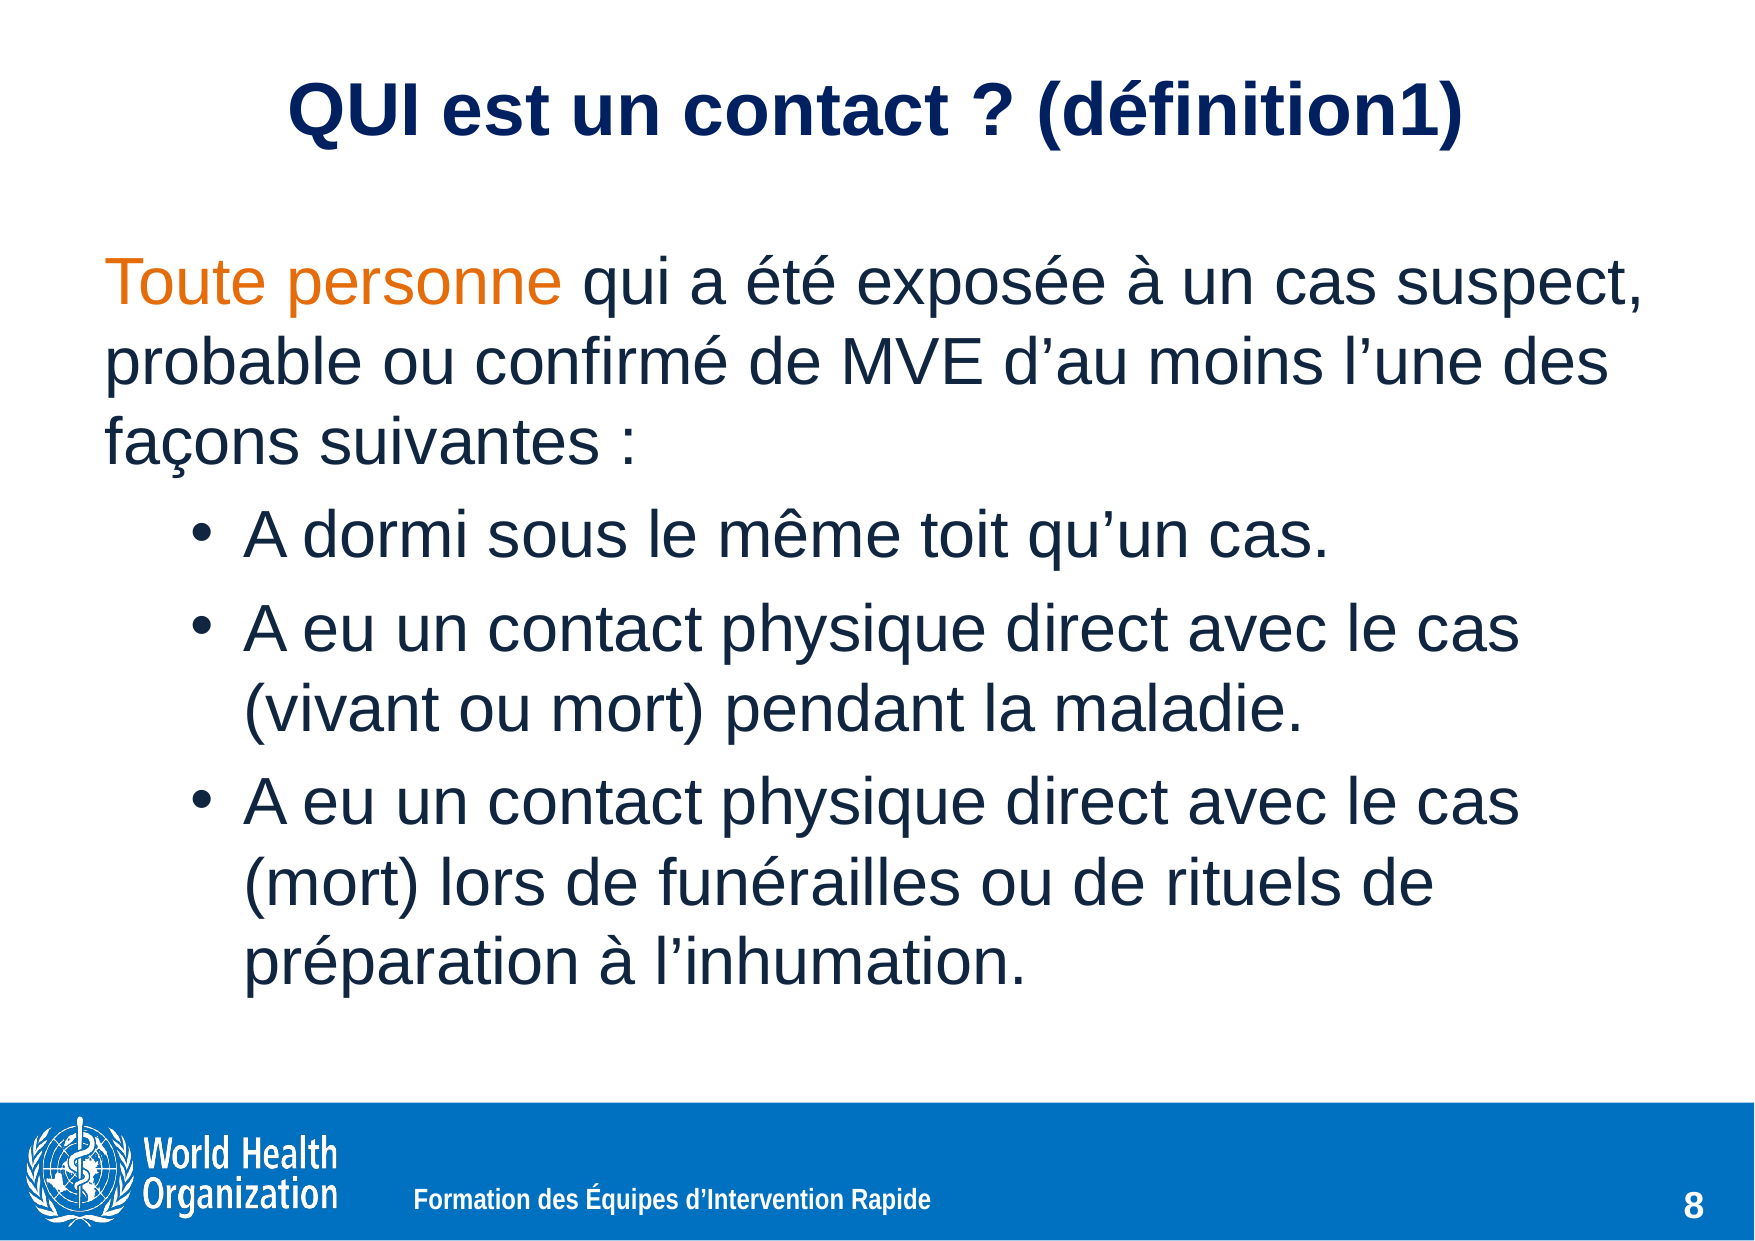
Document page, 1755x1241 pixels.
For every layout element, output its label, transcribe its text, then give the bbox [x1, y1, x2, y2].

list Toute personne qui a été exposée à un cas suspect, probable ou confirmé de MVE d’au moins l’une des façons suivantes : A dormi sous le même toit qu’un cas. A eu un contact physique direct avec le cas (vivant ou mort) pendant la maladie. A eu un contact physique direct avec le cas (mort) lors de funérailles ou de rituels de préparation à l’inhumation. [87, 229, 1667, 1048]
title QUI est un contact ? (définition1) [87, 1, 1667, 209]
picture [25, 1116, 337, 1227]
